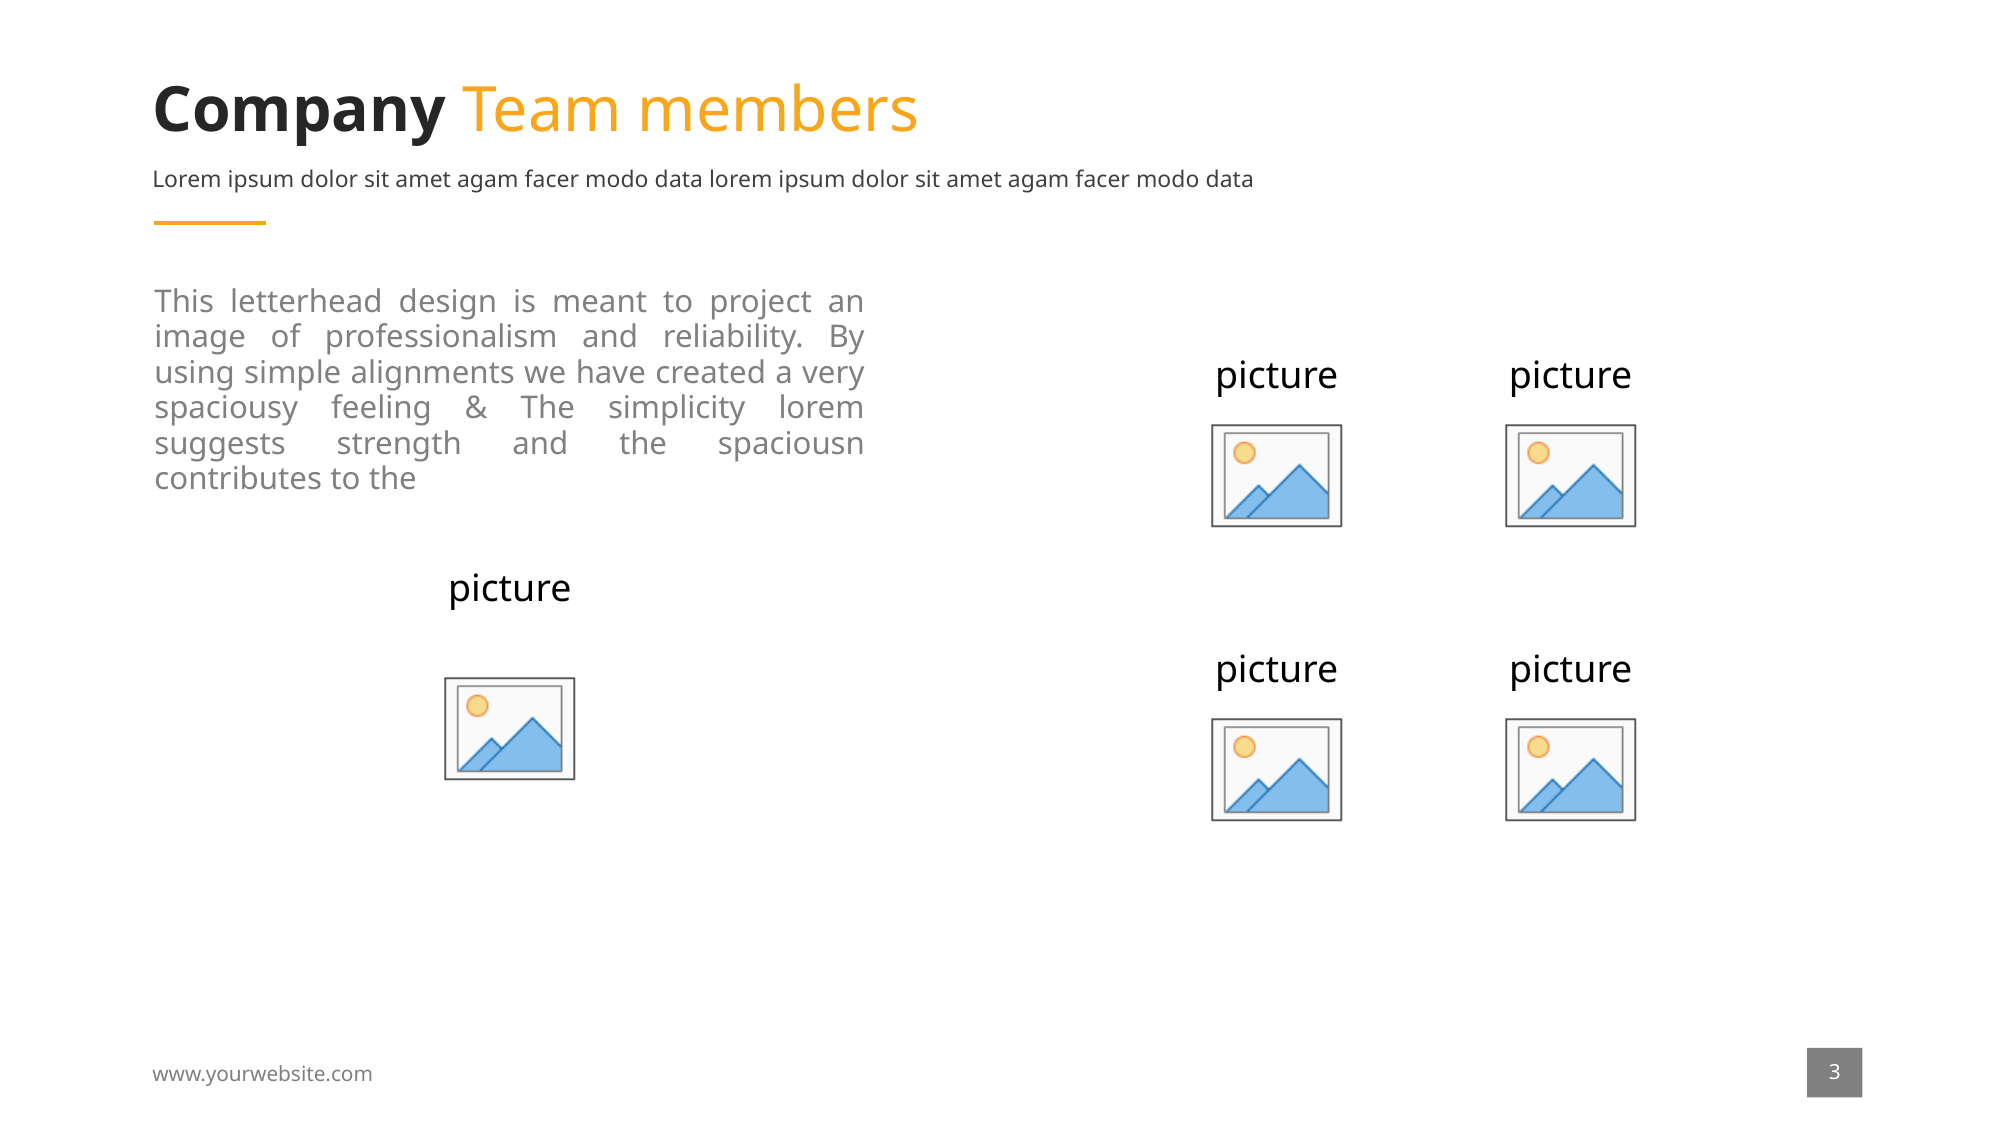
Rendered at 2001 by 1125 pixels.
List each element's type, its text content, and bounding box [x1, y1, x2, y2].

picture [1144, 343, 1410, 609]
picture [1144, 637, 1409, 902]
title Company Team members [137, 55, 1863, 160]
text_box This letterhead design is meant to project an image of professionalism and reliability. By using simple alignments we have created a very spaciousy feeling & The simplicity lorem suggests strength and the spaciousn contributes to the [154, 296, 866, 484]
slide_number 3 [1797, 1039, 1872, 1106]
picture [1438, 343, 1703, 608]
list Lorem ipsum dolor sit amet agam facer modo data lorem ipsum dolor sit amet agam facer modo data [137, 160, 1863, 207]
picture [154, 556, 866, 903]
footer www.yourwebsite.com [137, 1042, 462, 1103]
picture [1438, 637, 1704, 903]
